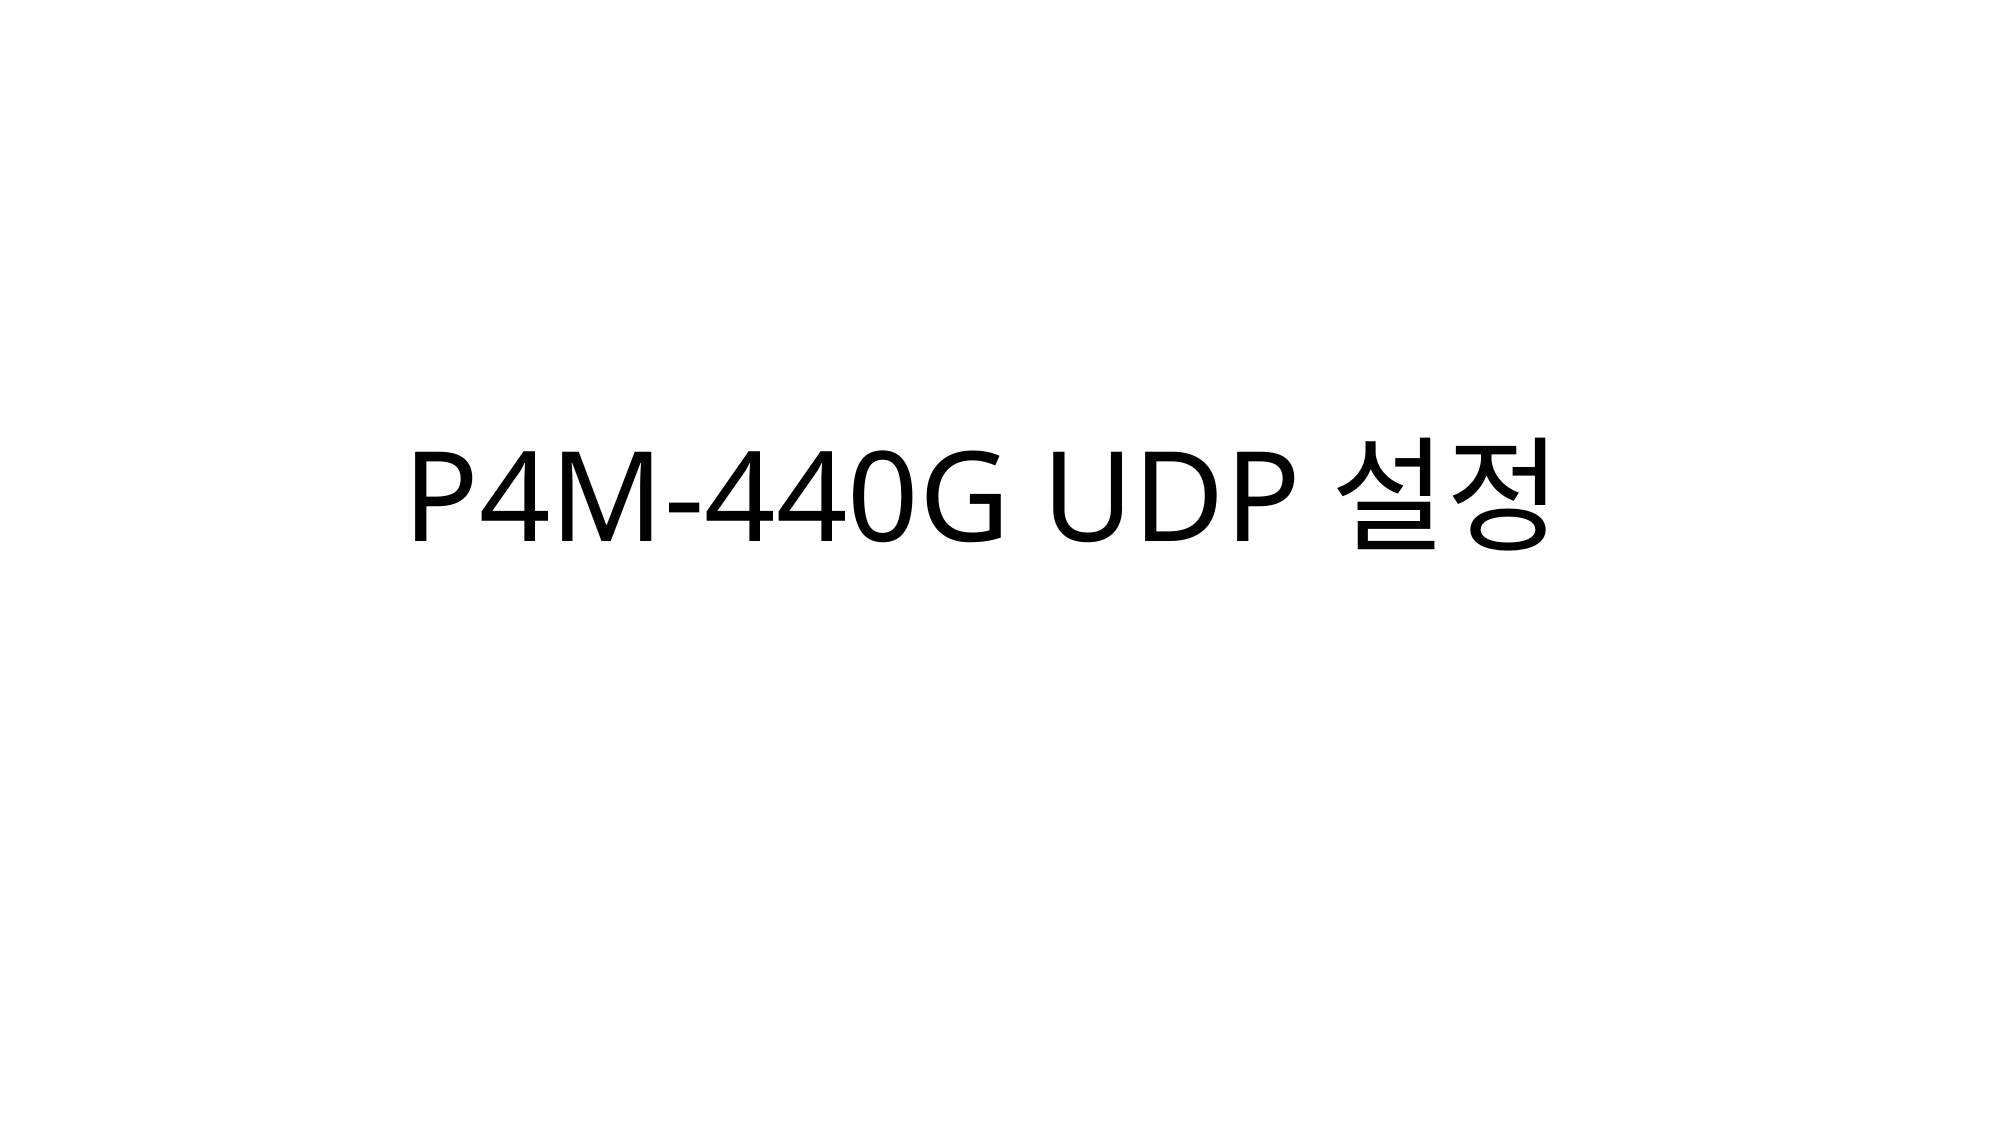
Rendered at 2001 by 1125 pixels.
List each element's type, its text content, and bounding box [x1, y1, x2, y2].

title P4M-440G UDP설정 [249, 184, 1750, 576]
